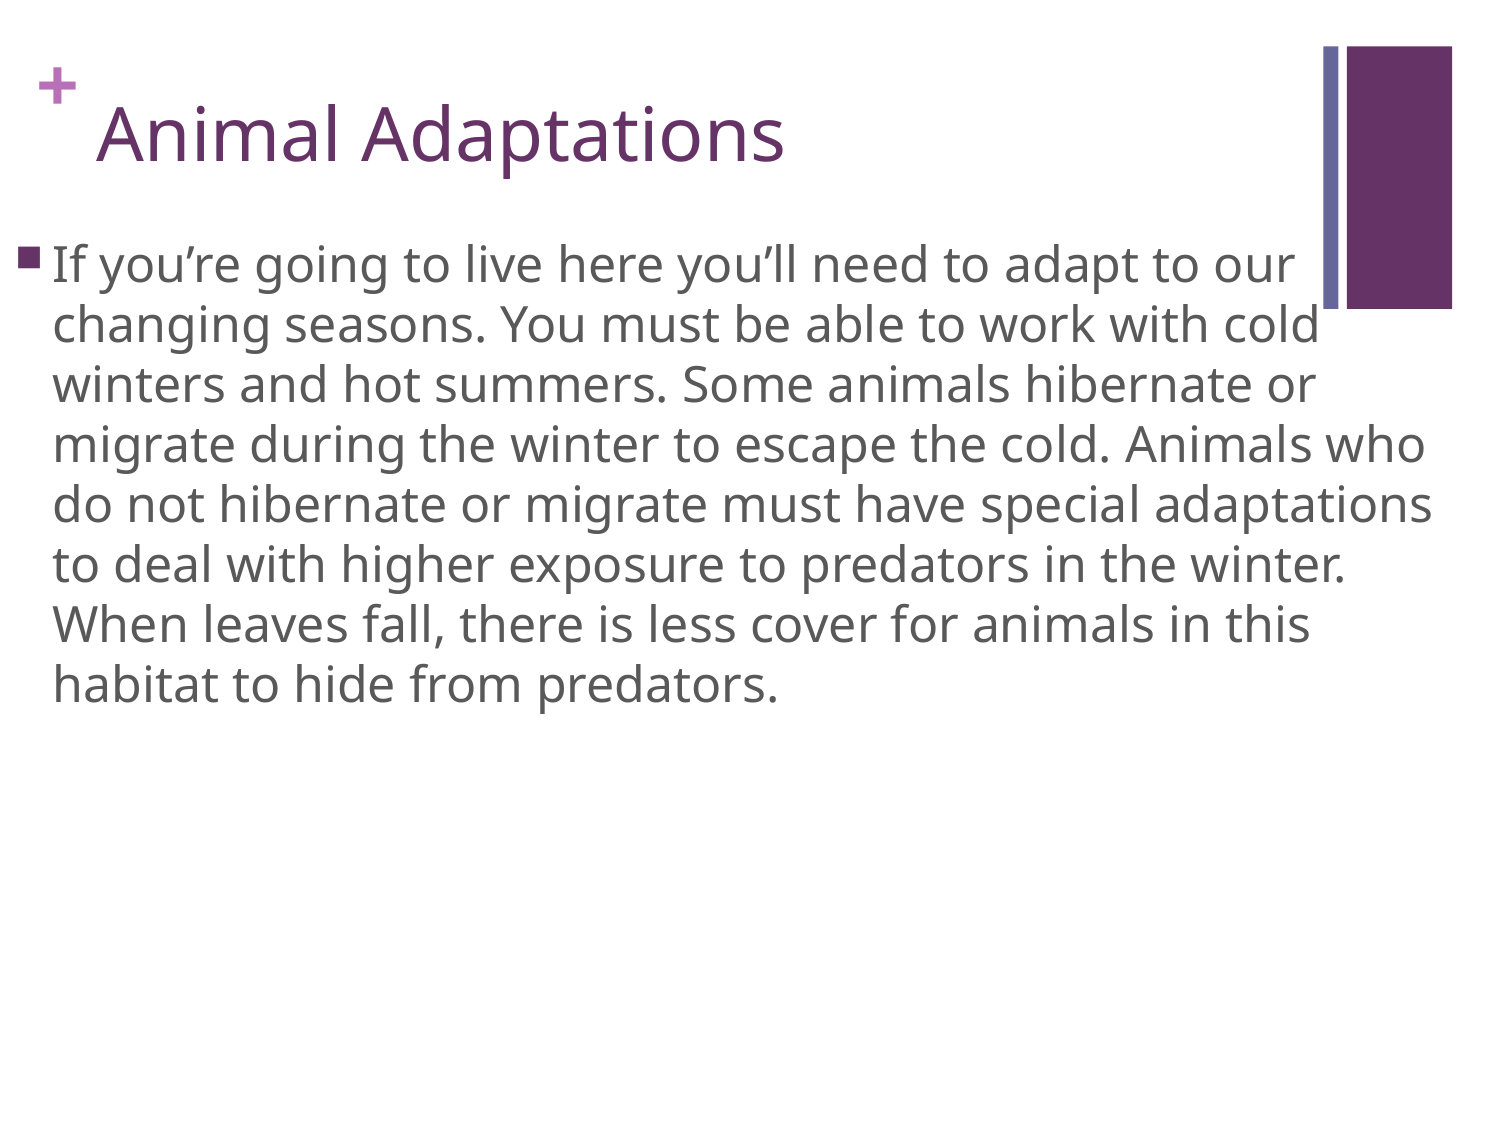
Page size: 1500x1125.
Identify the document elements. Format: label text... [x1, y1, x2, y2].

title Animal Adaptations [81, 79, 1322, 224]
list If you’re going to live here you’ll need to adapt to our changing seasons. You must be able to work with cold winters and hot summers. Some animals hibernate or migrate during the winter to escape the cold. Animals who do not hibernate or migrate must have special adaptations to deal with higher exposure to predators in the winter. When leaves fall, there is less cover for animals in this habitat to hide from predators. [0, 224, 1500, 1125]
